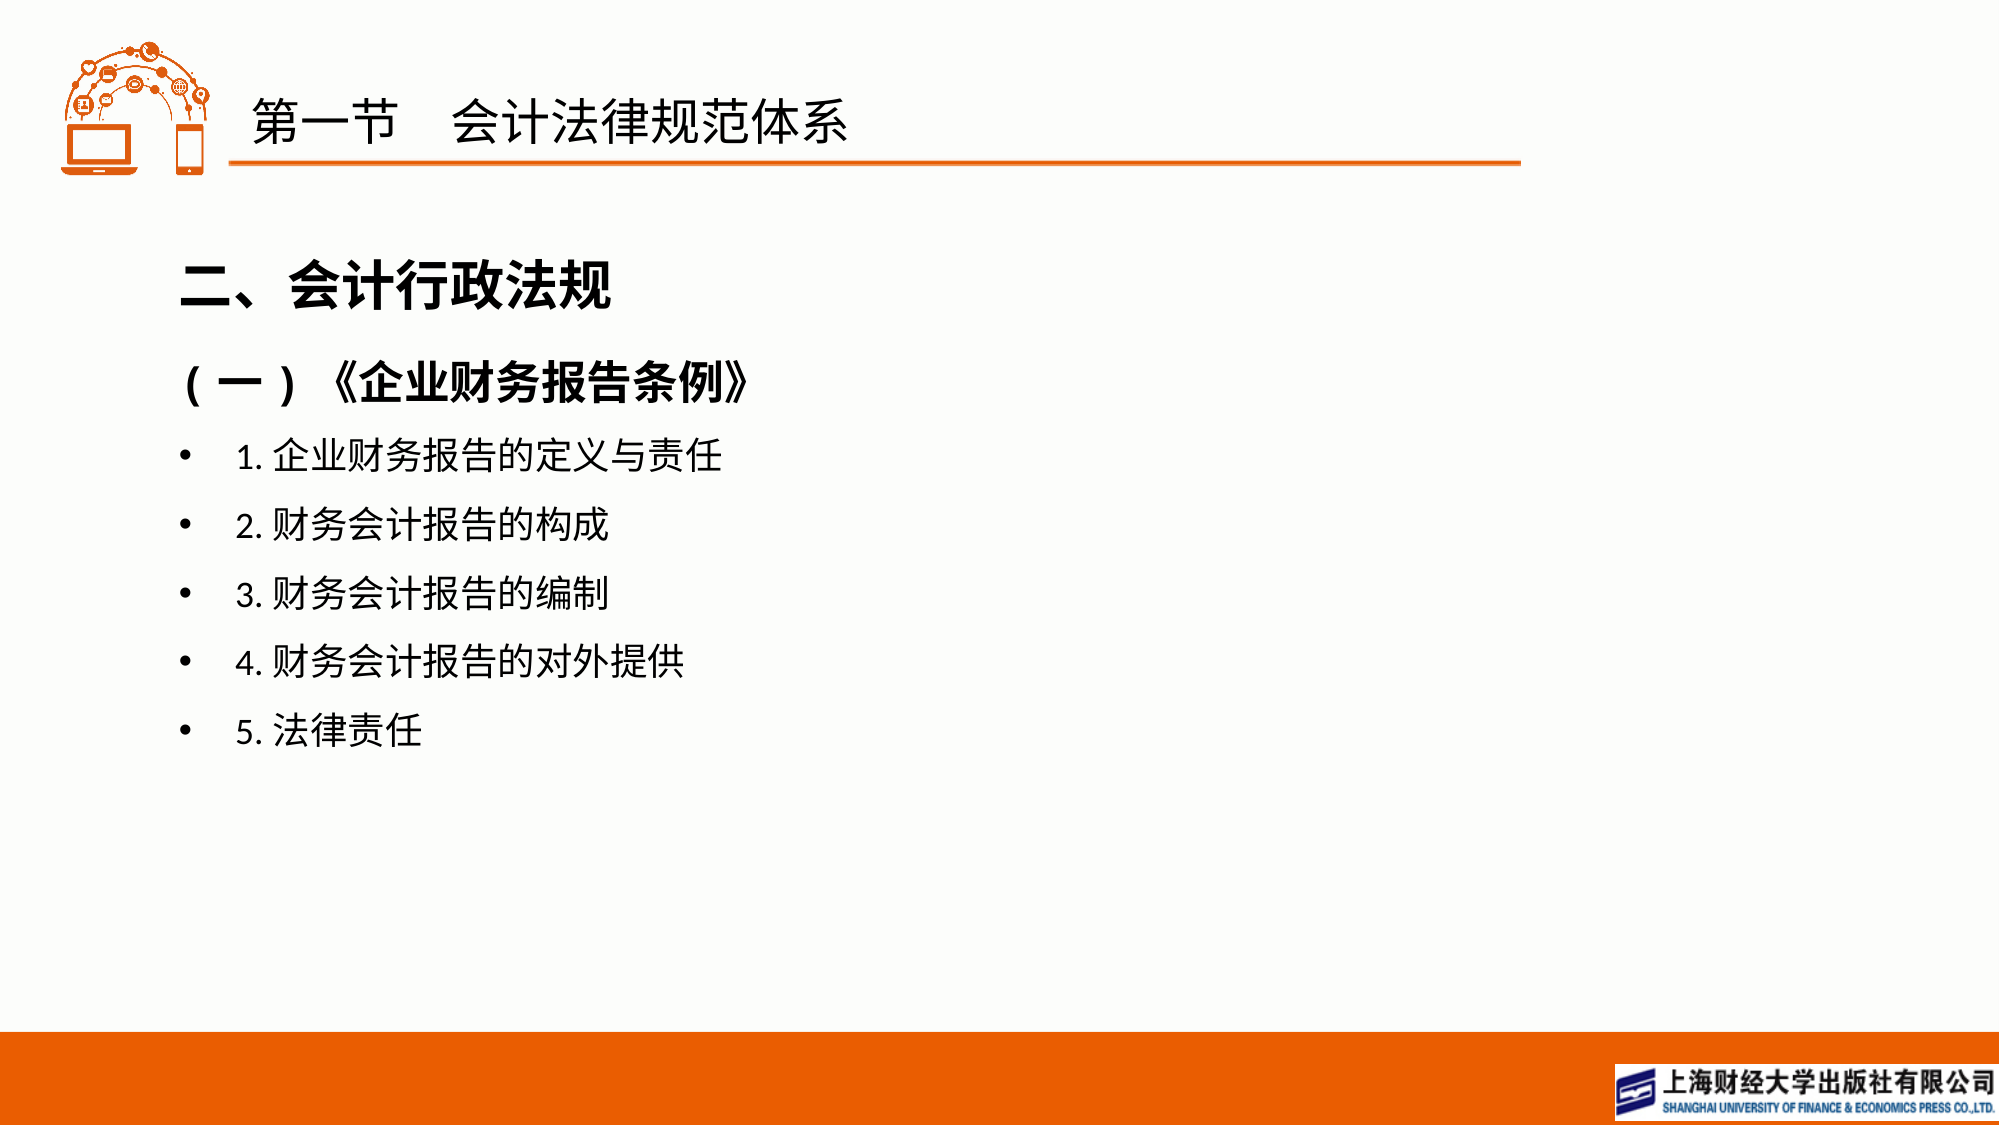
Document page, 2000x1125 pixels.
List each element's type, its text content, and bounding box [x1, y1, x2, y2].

title 第一节 会计法律规范体系 [235, 82, 1605, 189]
picture [0, 0, 2000, 1125]
list 二、会计行政法规 (一)《企业财务报告条例》 1.企业财务报告的定义与责任 2.财务会计报告的构成 3.财务会计报告的编制 4.财务会计报告的对外提供 5.法律责任 [163, 227, 1853, 1049]
